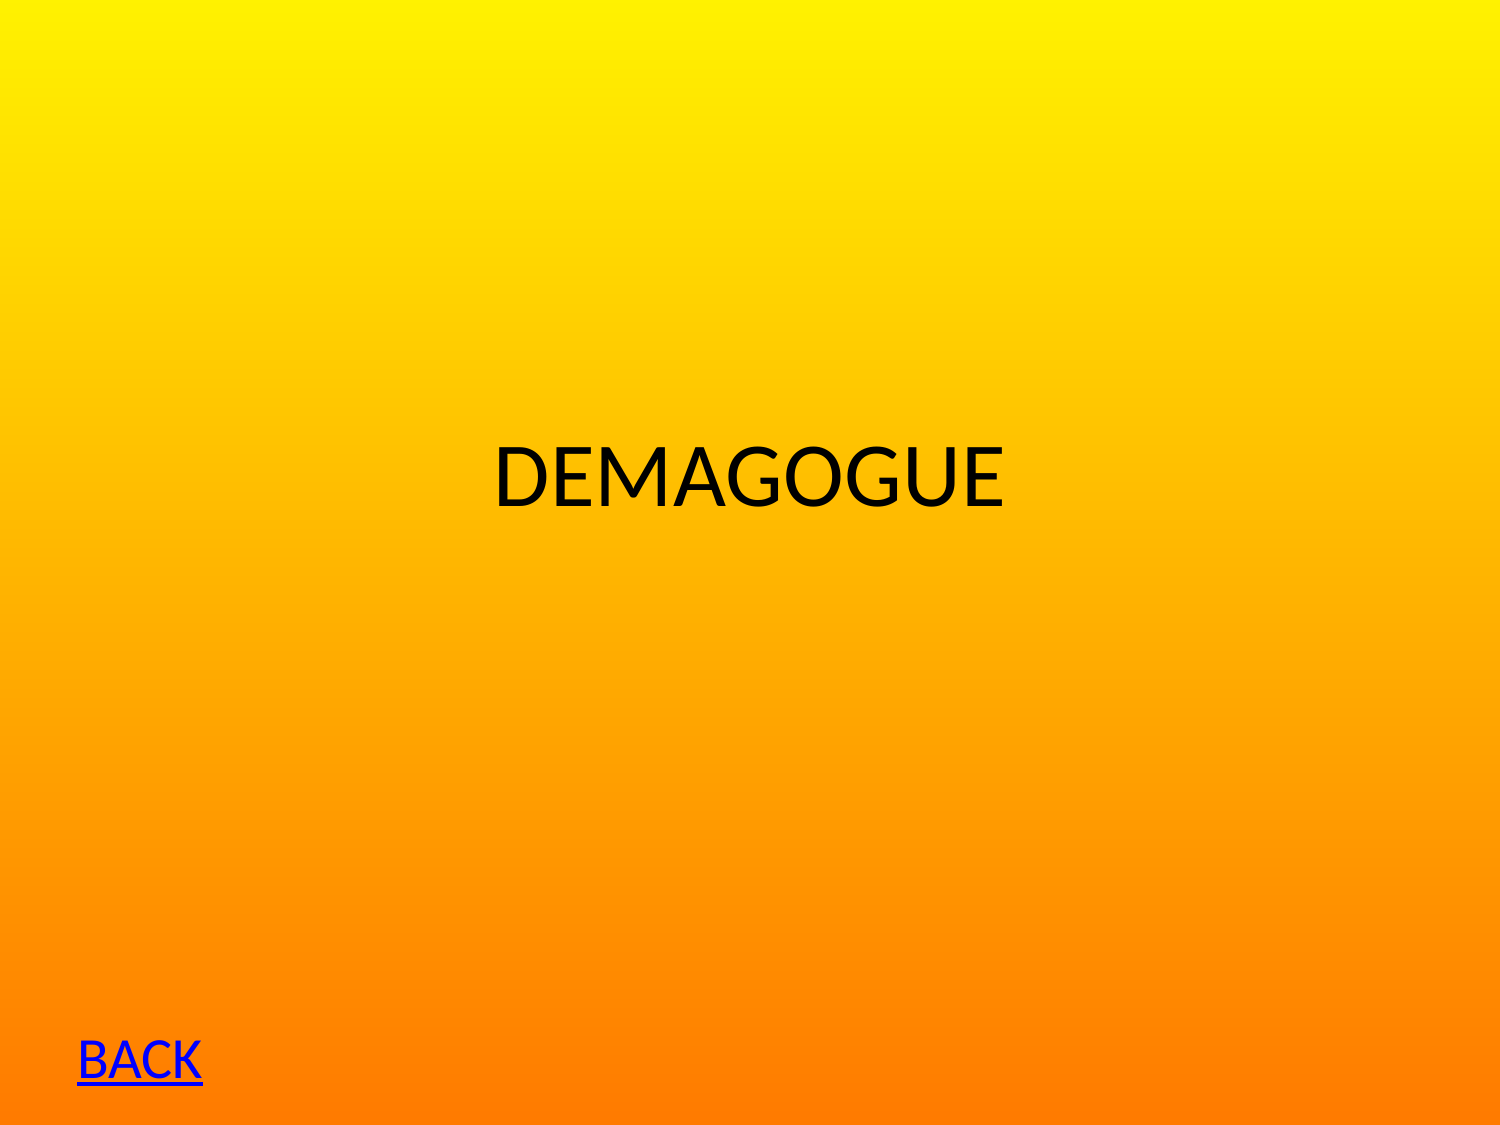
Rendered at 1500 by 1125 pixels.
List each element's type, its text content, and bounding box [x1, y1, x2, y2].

text_box BACK [62, 1012, 275, 1098]
title DEMAGOGUE [112, 349, 1388, 591]
